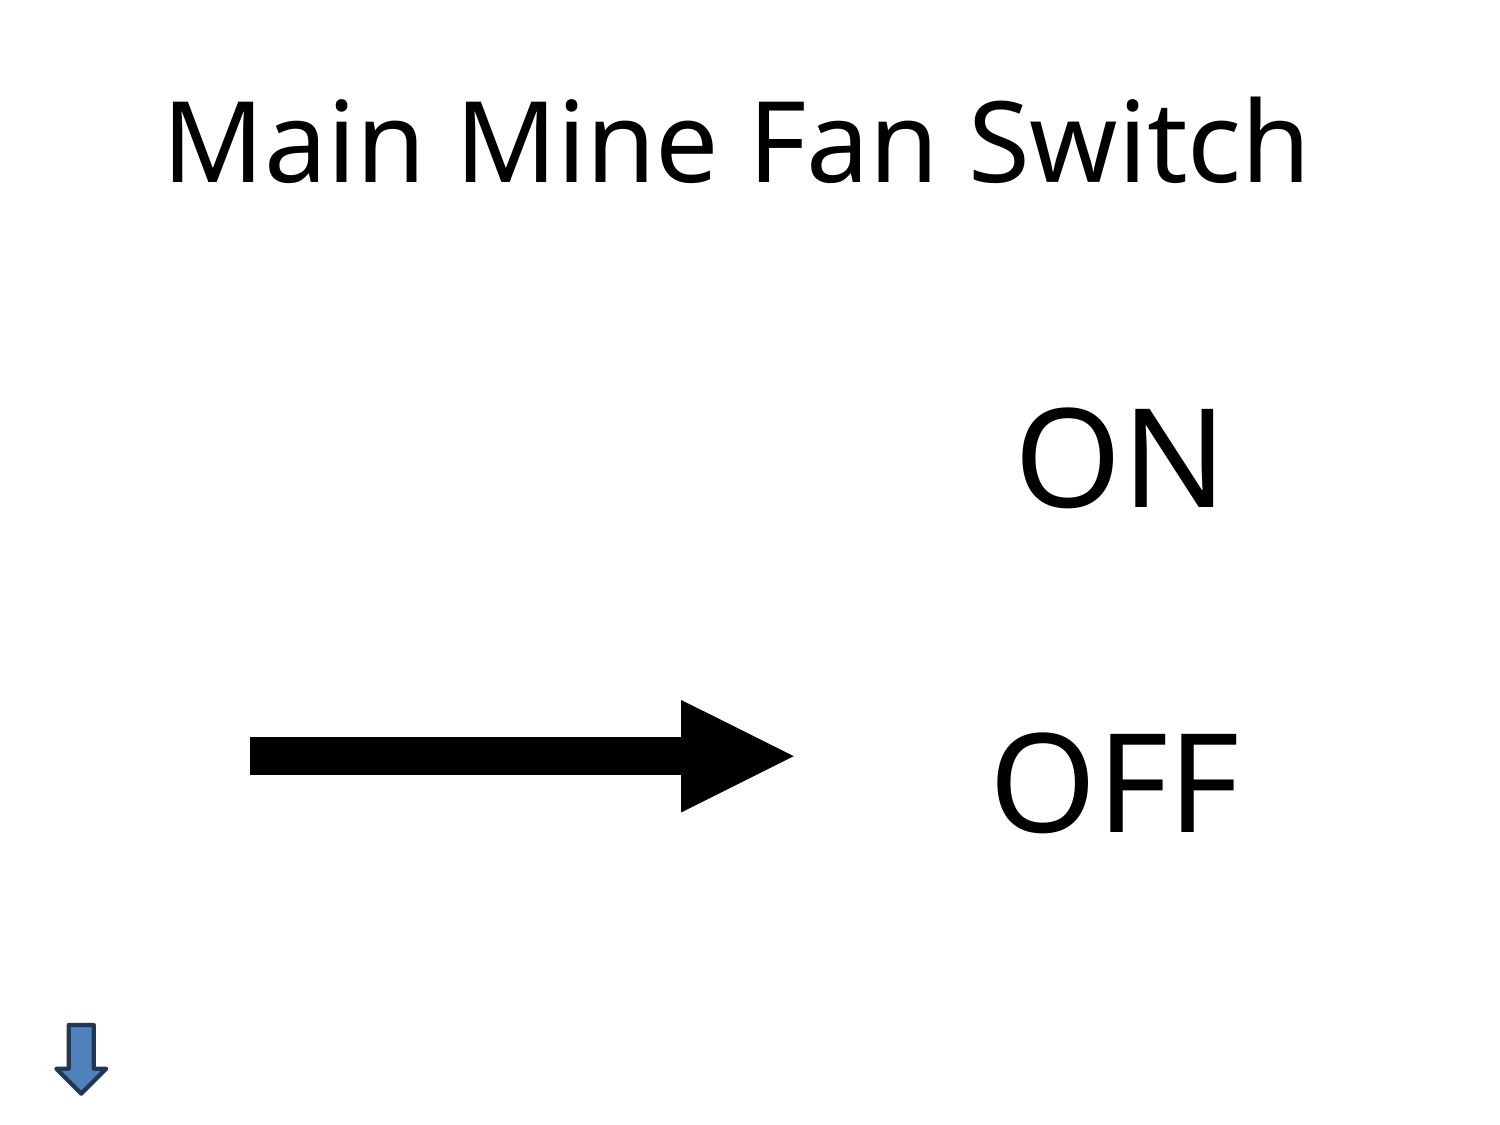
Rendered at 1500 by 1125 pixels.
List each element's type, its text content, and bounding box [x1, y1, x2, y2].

title Main Mine Fan Switch [0, 45, 1475, 233]
text_box ON [999, 362, 1275, 543]
text_box [54, 1022, 109, 1096]
text_box OFF [974, 687, 1338, 868]
